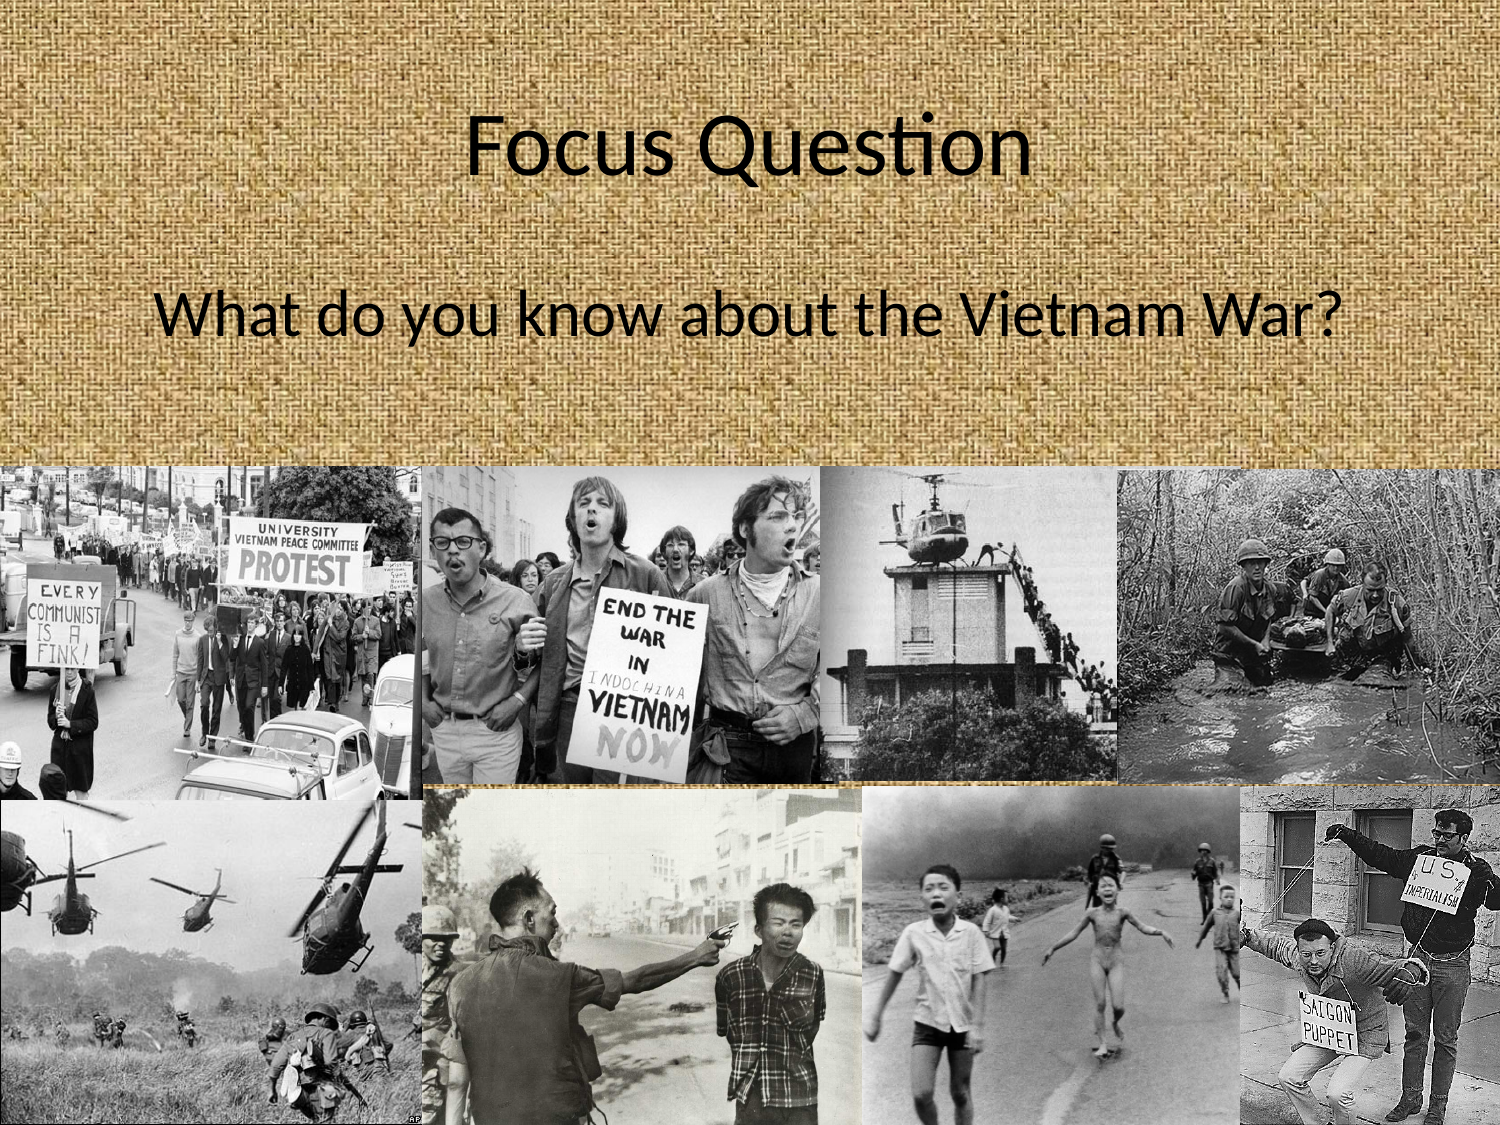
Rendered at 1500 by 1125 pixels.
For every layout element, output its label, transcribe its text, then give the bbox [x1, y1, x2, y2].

title Focus Question [75, 45, 1425, 233]
list What do you know about the Vietnam War? [75, 262, 1425, 467]
picture [0, 0, 1500, 1125]
